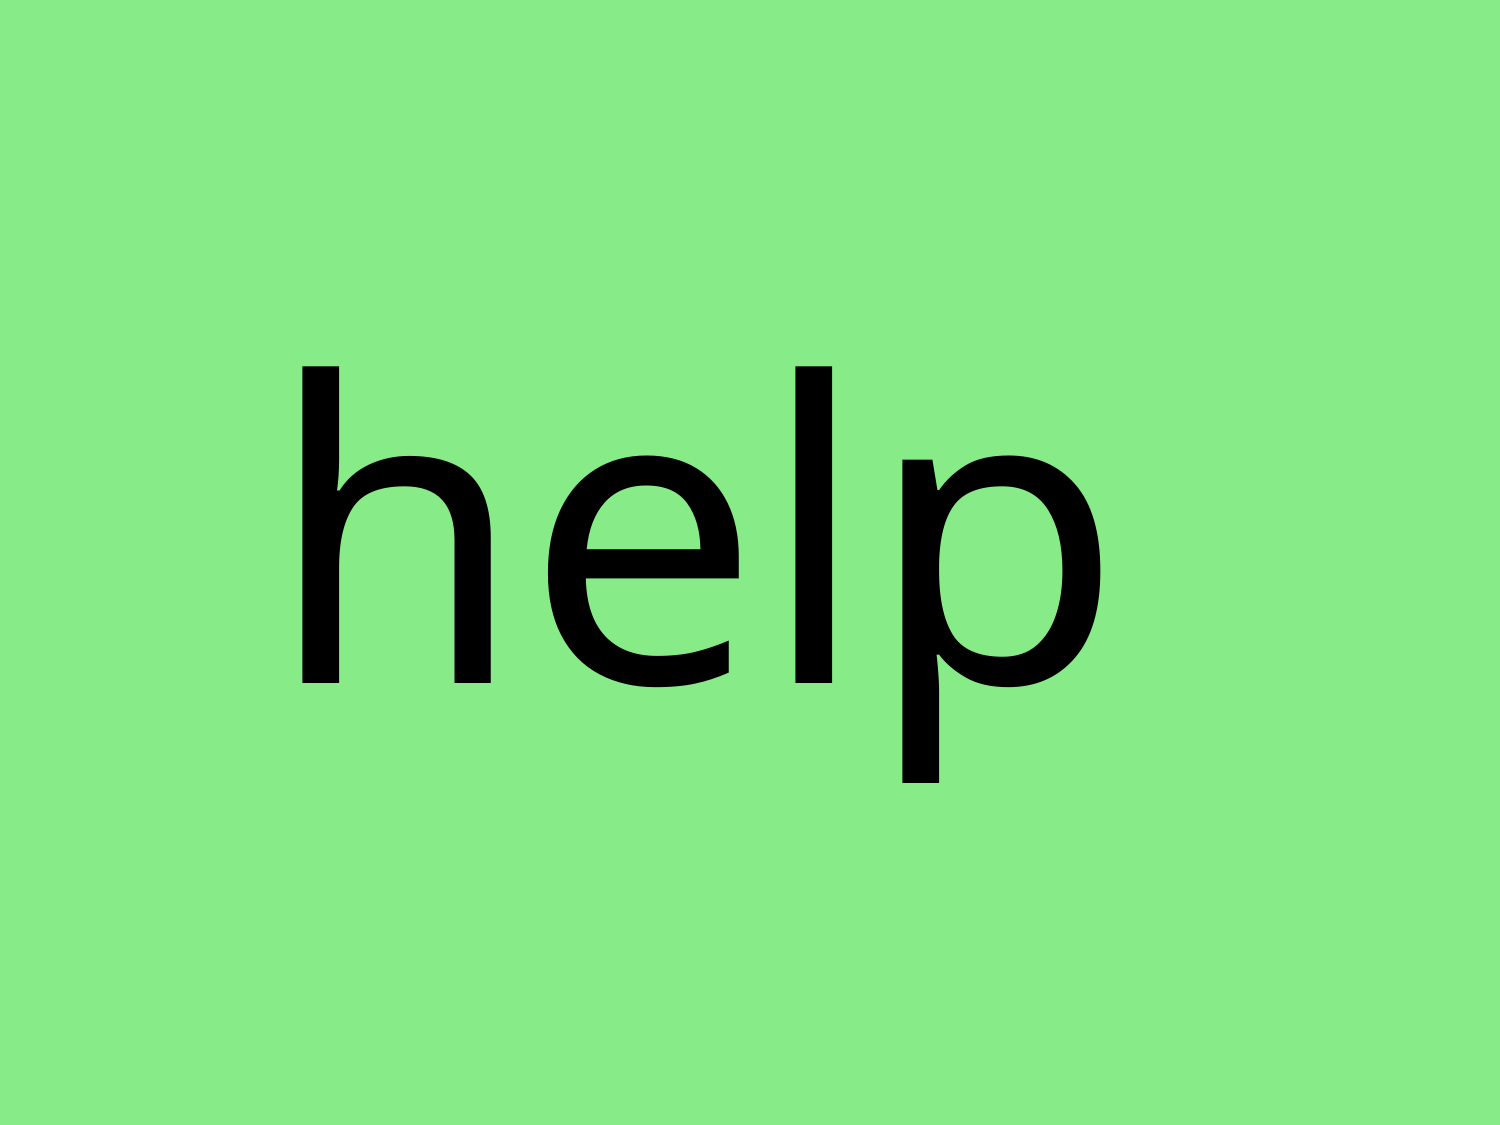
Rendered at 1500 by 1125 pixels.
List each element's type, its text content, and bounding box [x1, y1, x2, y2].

text_box help [41, 259, 1459, 775]
